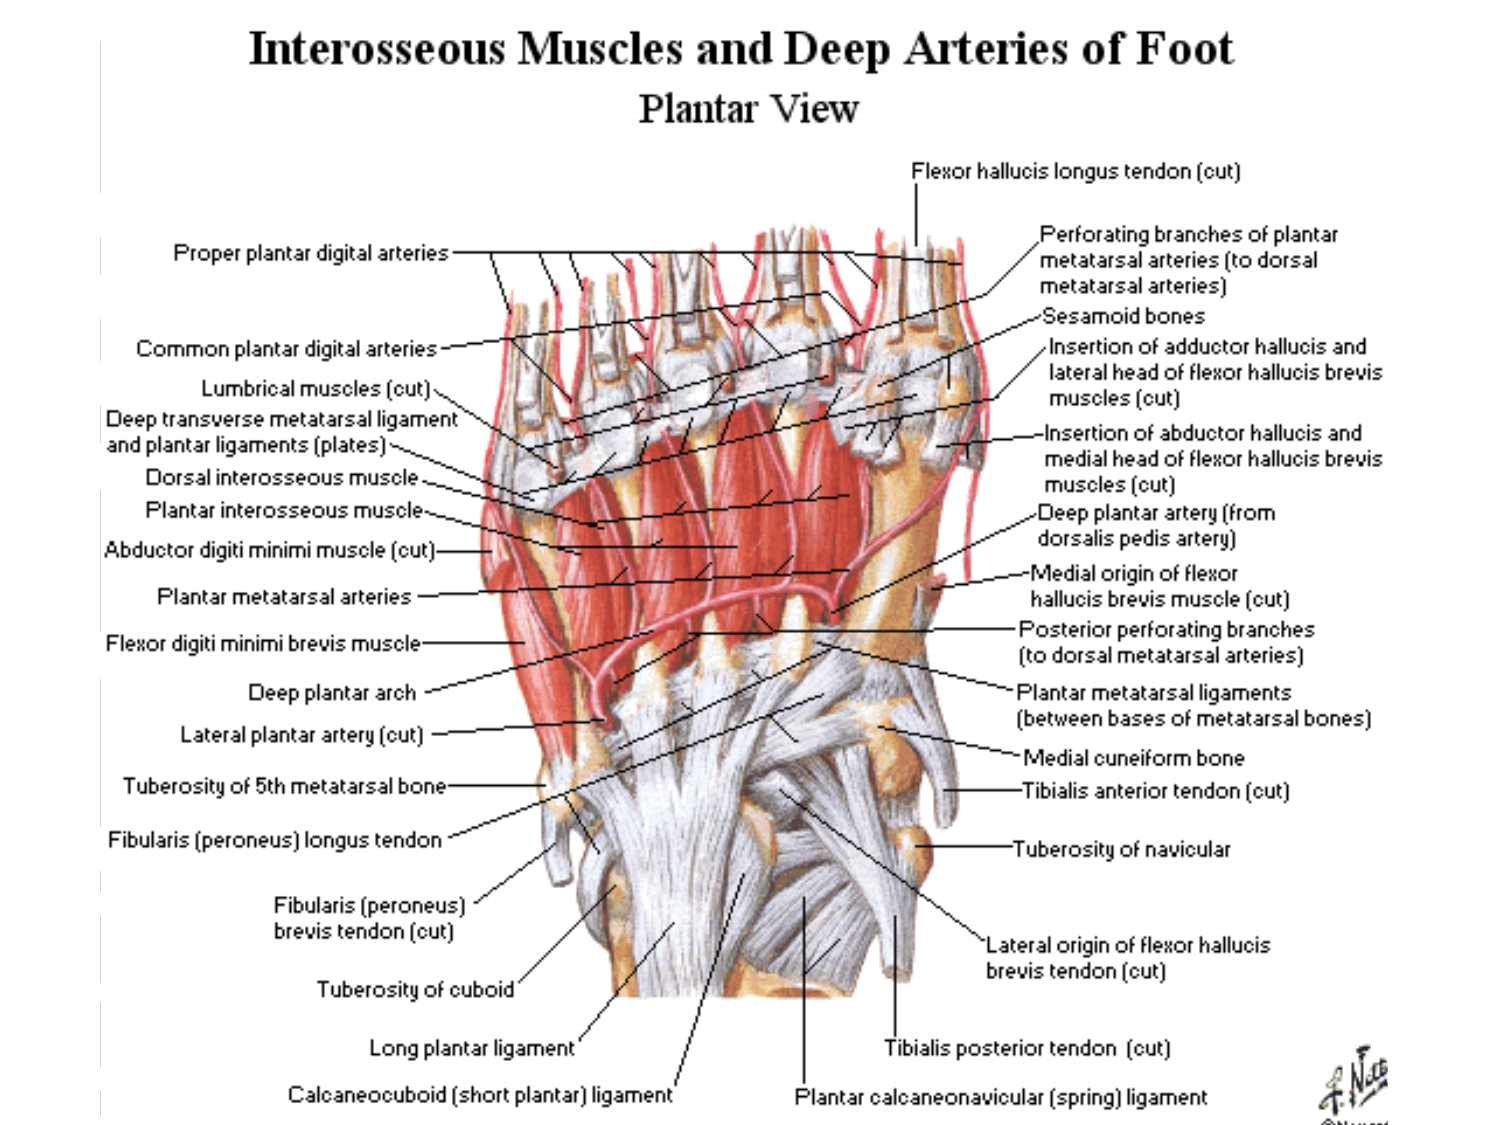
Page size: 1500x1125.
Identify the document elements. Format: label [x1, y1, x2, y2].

picture [99, 18, 1388, 1125]
